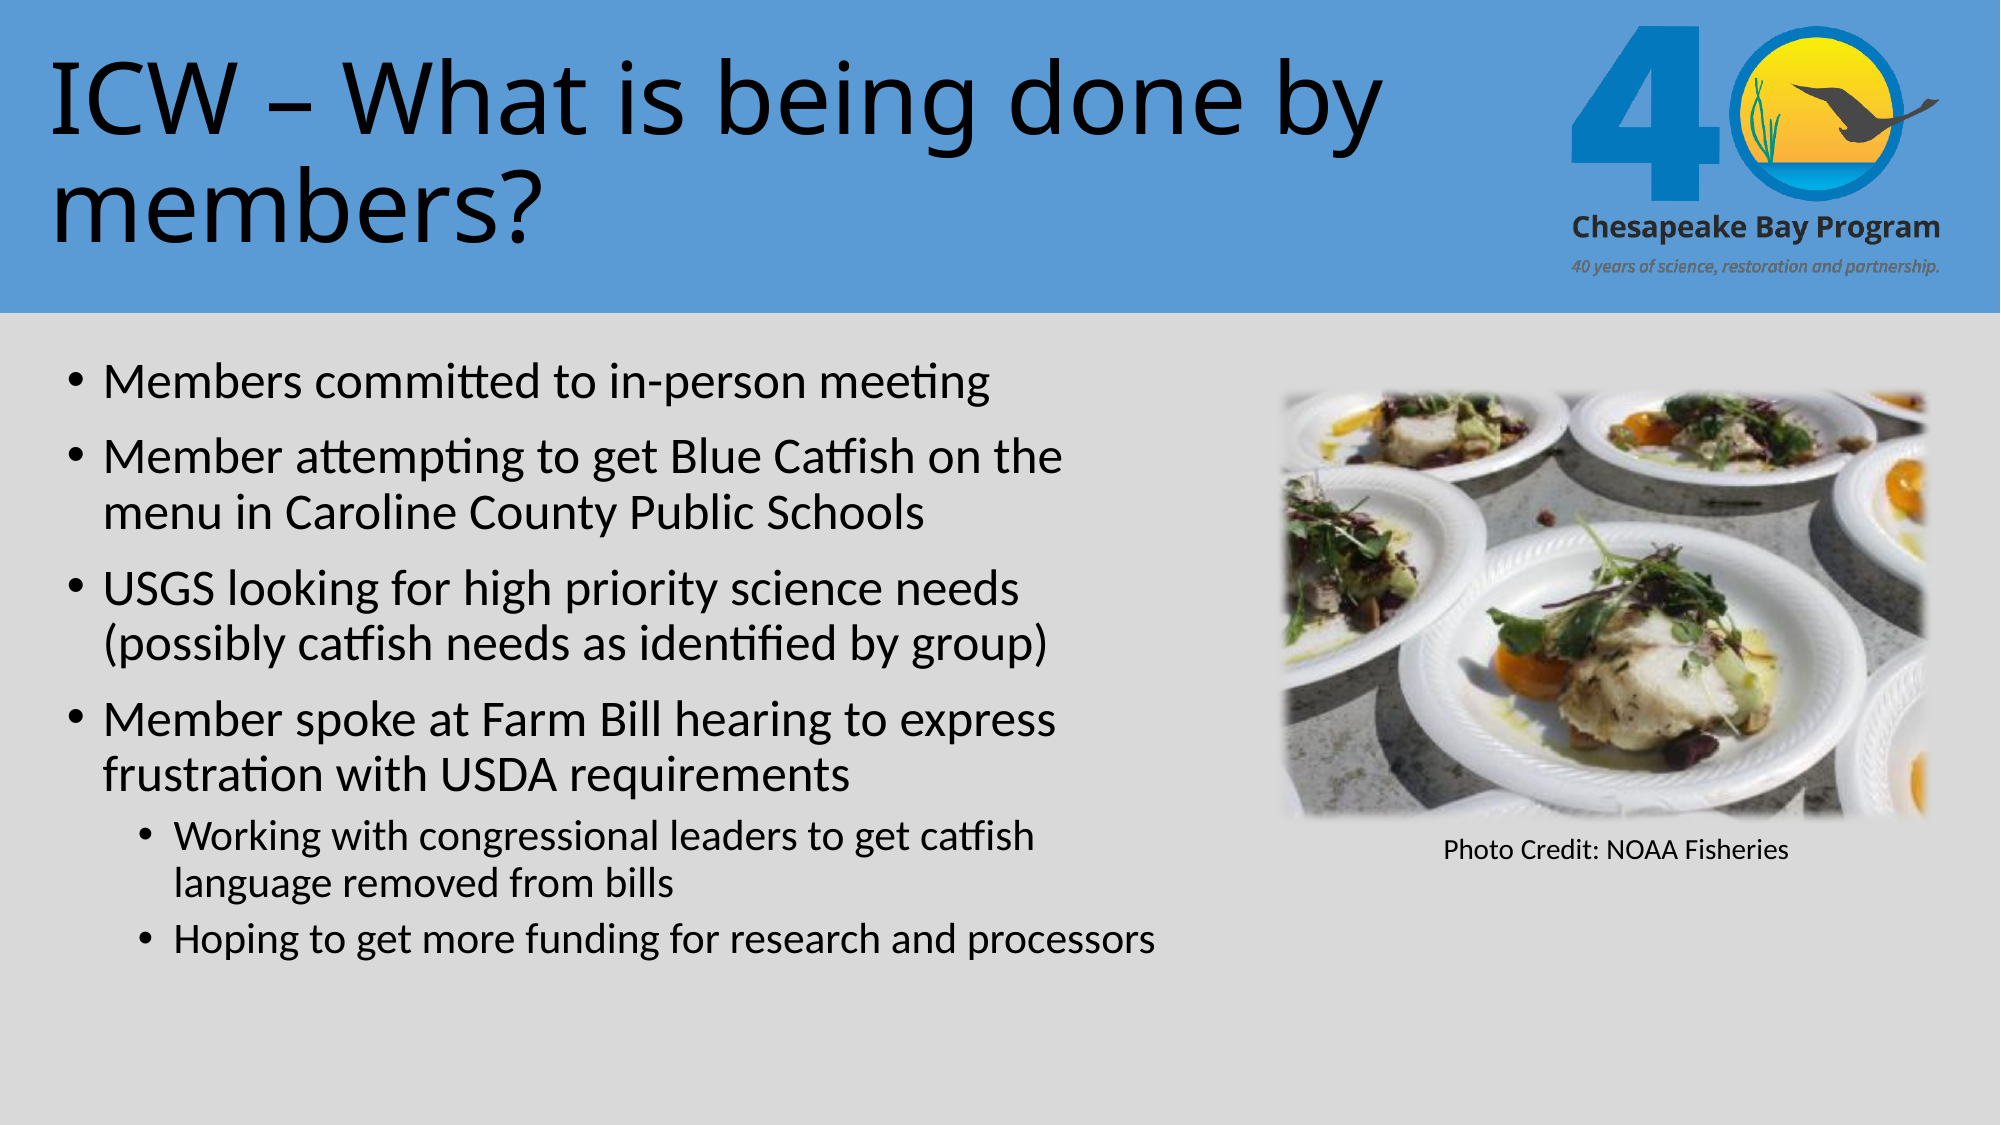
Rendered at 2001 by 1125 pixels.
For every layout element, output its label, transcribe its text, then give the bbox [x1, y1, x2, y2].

picture [1276, 386, 1932, 824]
text_box Photo Credit: NOAA Fisheries [1428, 824, 1805, 873]
text_box [0, 0, 2000, 314]
text_box ICW – What is being done by members? [34, 47, 1530, 266]
picture [1565, 26, 1947, 279]
list Members committed to in-person meeting Member attempting to get Blue Catfish on the menu in Caroline County Public Schools USGS looking for high priority science needs (possibly catfish needs as identified by group) Member spoke at Farm Bill hearing to express frustration with USDA requirements Working with congressional leaders to get catfish language removed from bills Hoping to get more funding for research and processors [51, 346, 1178, 1007]
